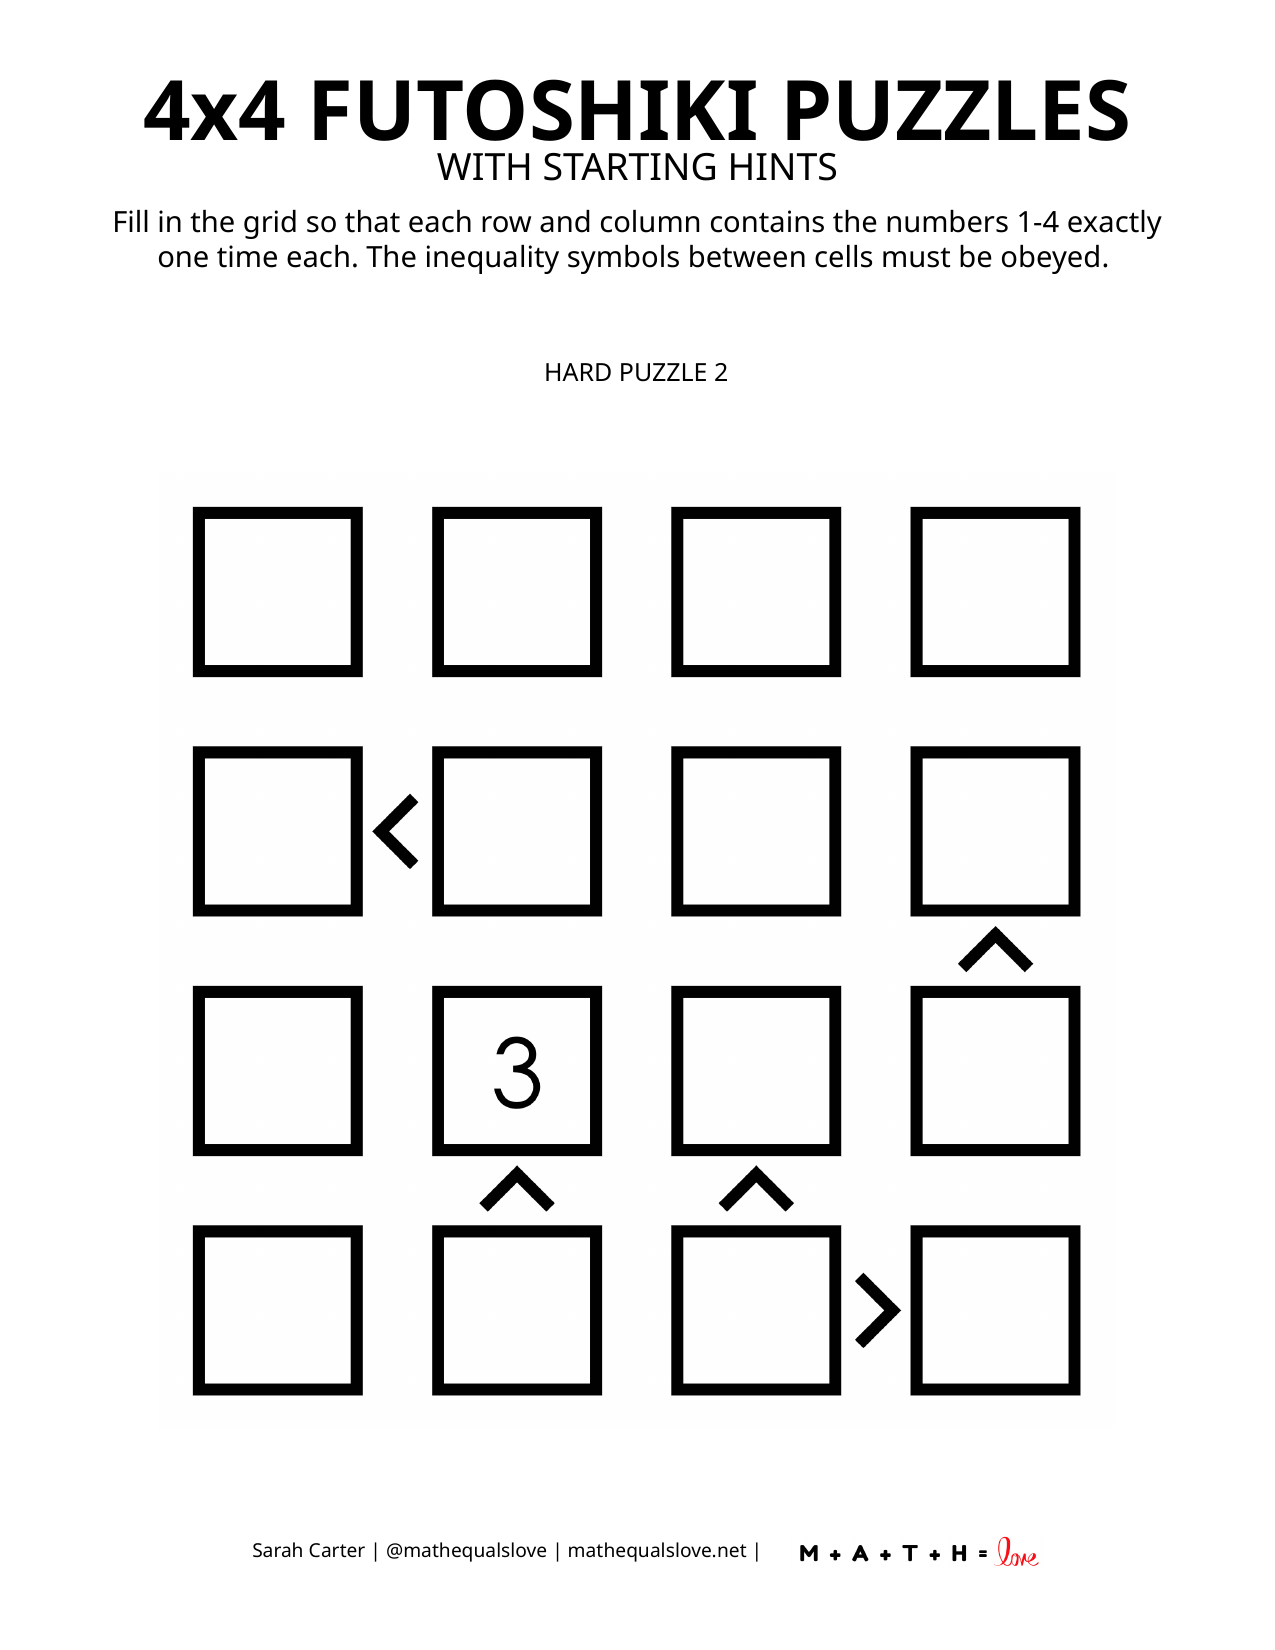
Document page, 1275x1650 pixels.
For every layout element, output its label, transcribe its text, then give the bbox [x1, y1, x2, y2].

text_box HARD PUZZLE 2 [158, 356, 1115, 407]
picture [791, 1534, 1046, 1570]
text_box Sarah Carter | @mathequalslove | mathequalslove.net | [237, 1531, 1071, 1570]
text_box Fill in the grid so that each row and column contains the numbers 1-4 exactly one time each. The inequality symbols between cells must be obeyed. [0, 196, 1275, 281]
picture [157, 472, 1116, 1430]
text_box WITH STARTING HINTS [0, 135, 1275, 196]
text_box 4x4 FUTOSHIKI PUZZLES [77, 50, 1198, 135]
